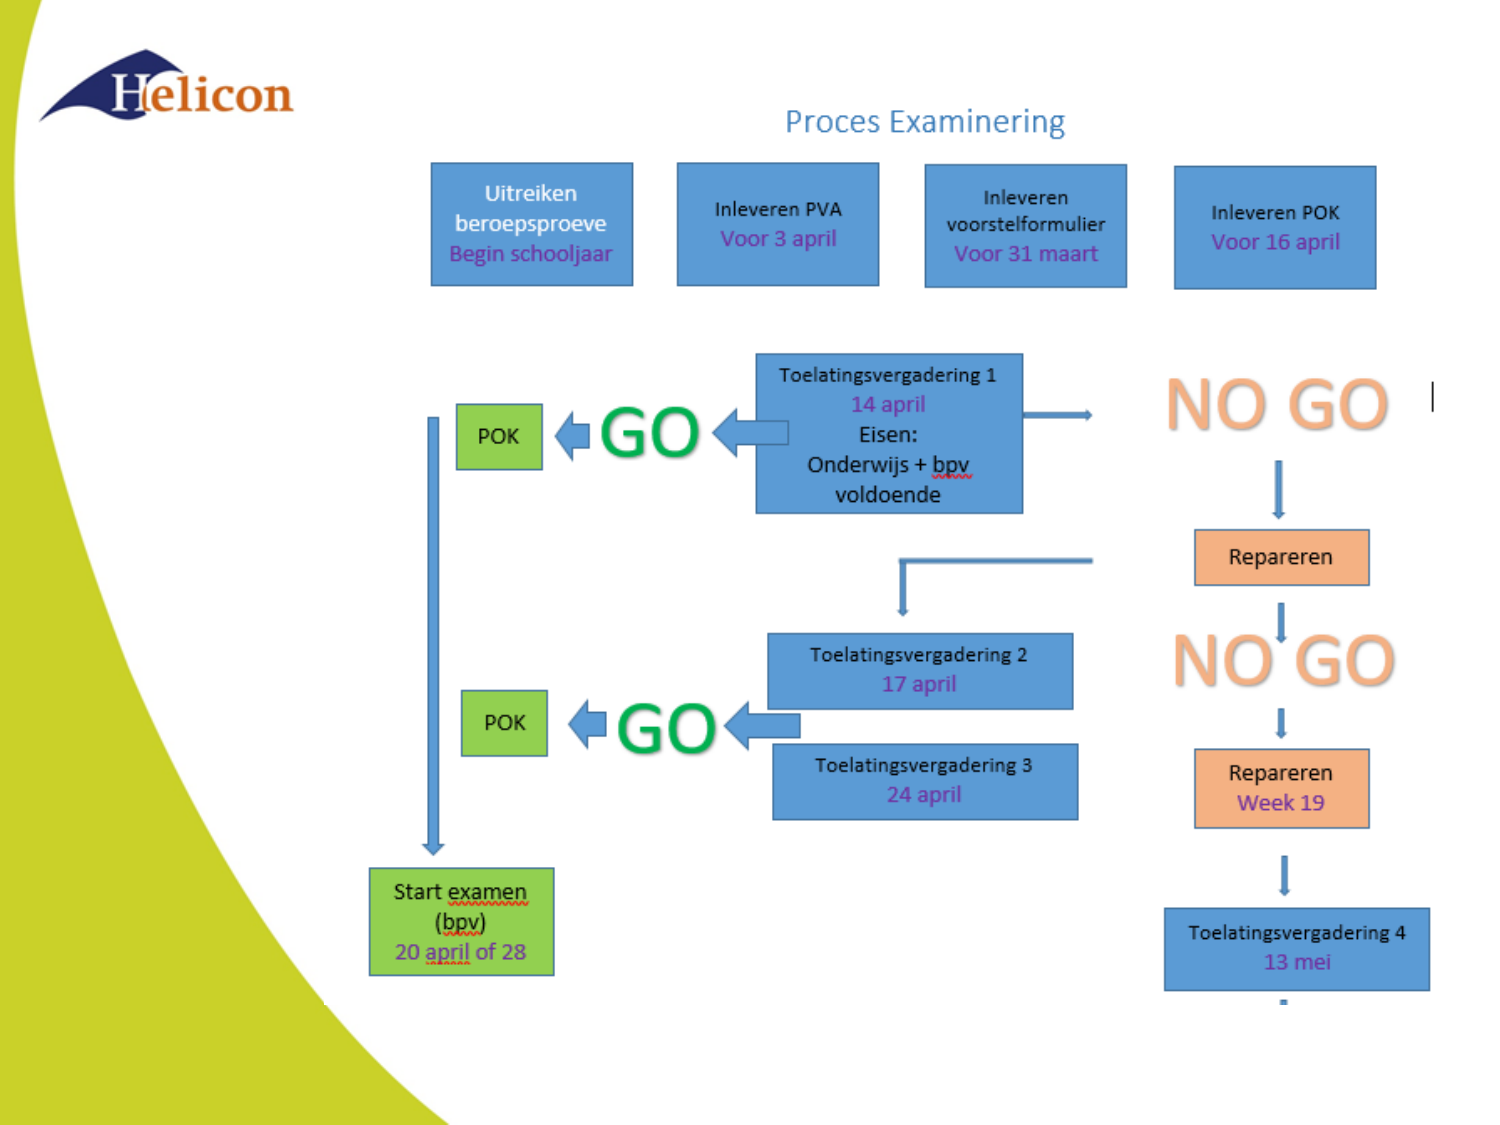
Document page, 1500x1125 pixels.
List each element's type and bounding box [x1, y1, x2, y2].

list [324, 89, 1459, 1006]
picture [0, 0, 1500, 1125]
